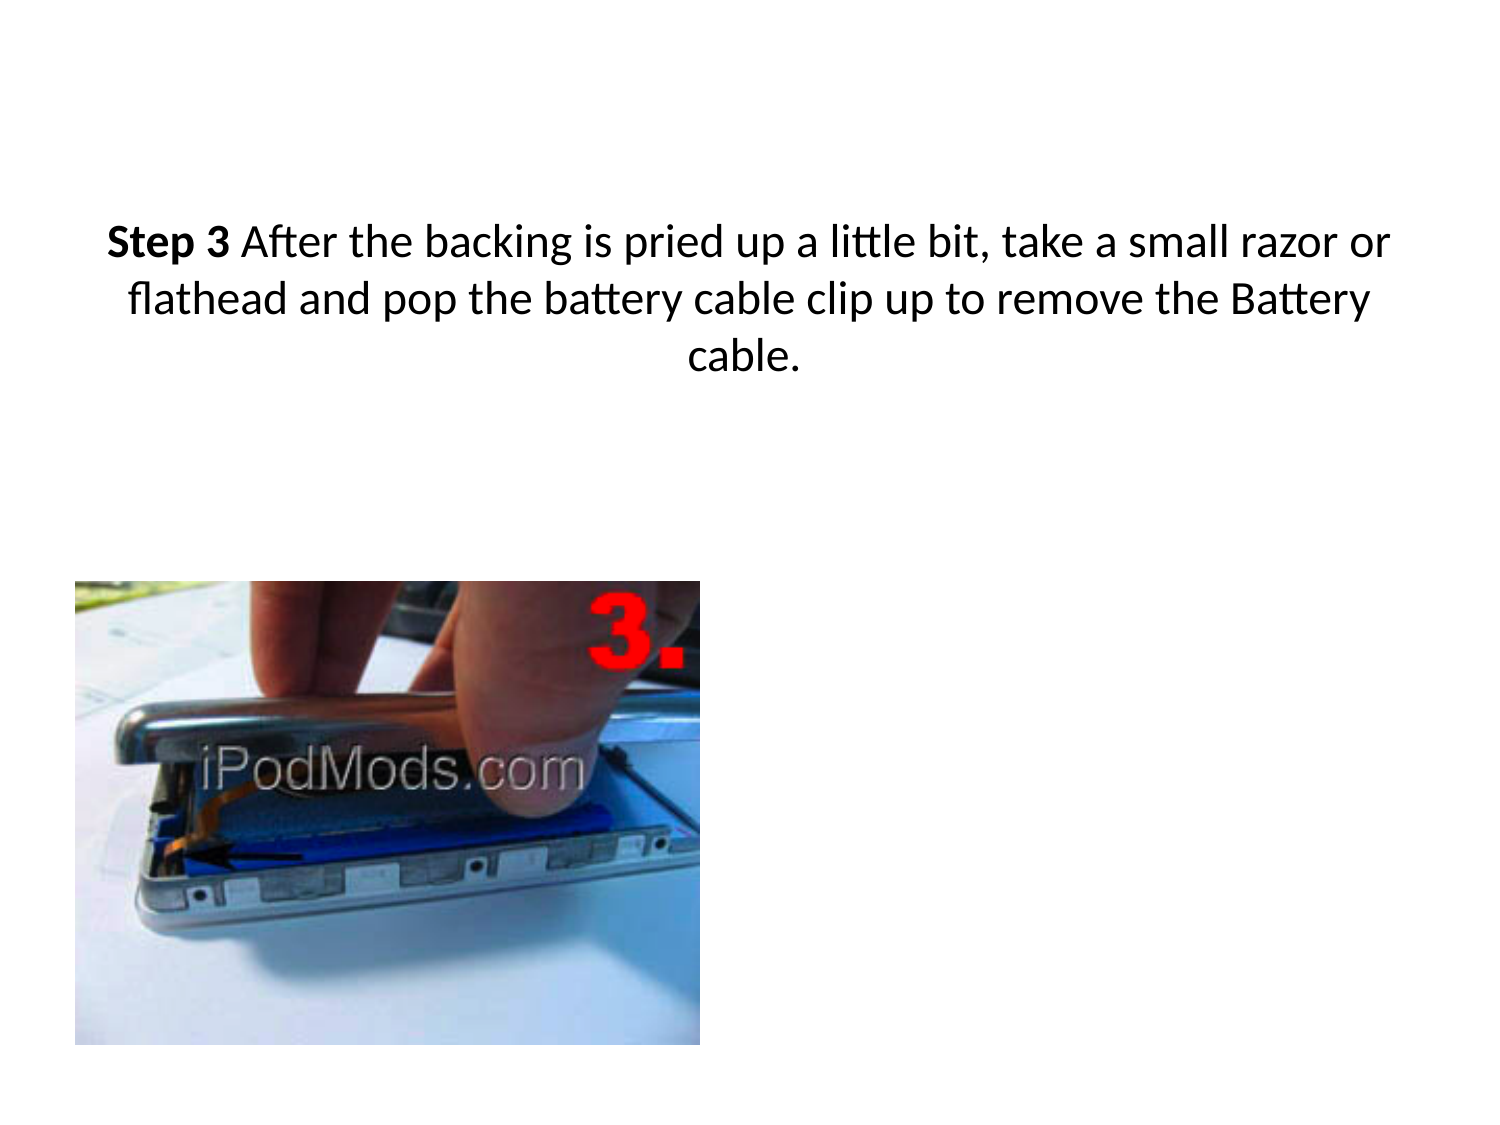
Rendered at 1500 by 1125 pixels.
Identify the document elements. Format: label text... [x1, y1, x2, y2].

title Step 3 After the backing is pried up a little bit, take a small razor or flathead and pop the battery cable clip up to remove the Battery cable. [75, 201, 1425, 390]
picture [74, 581, 701, 1045]
